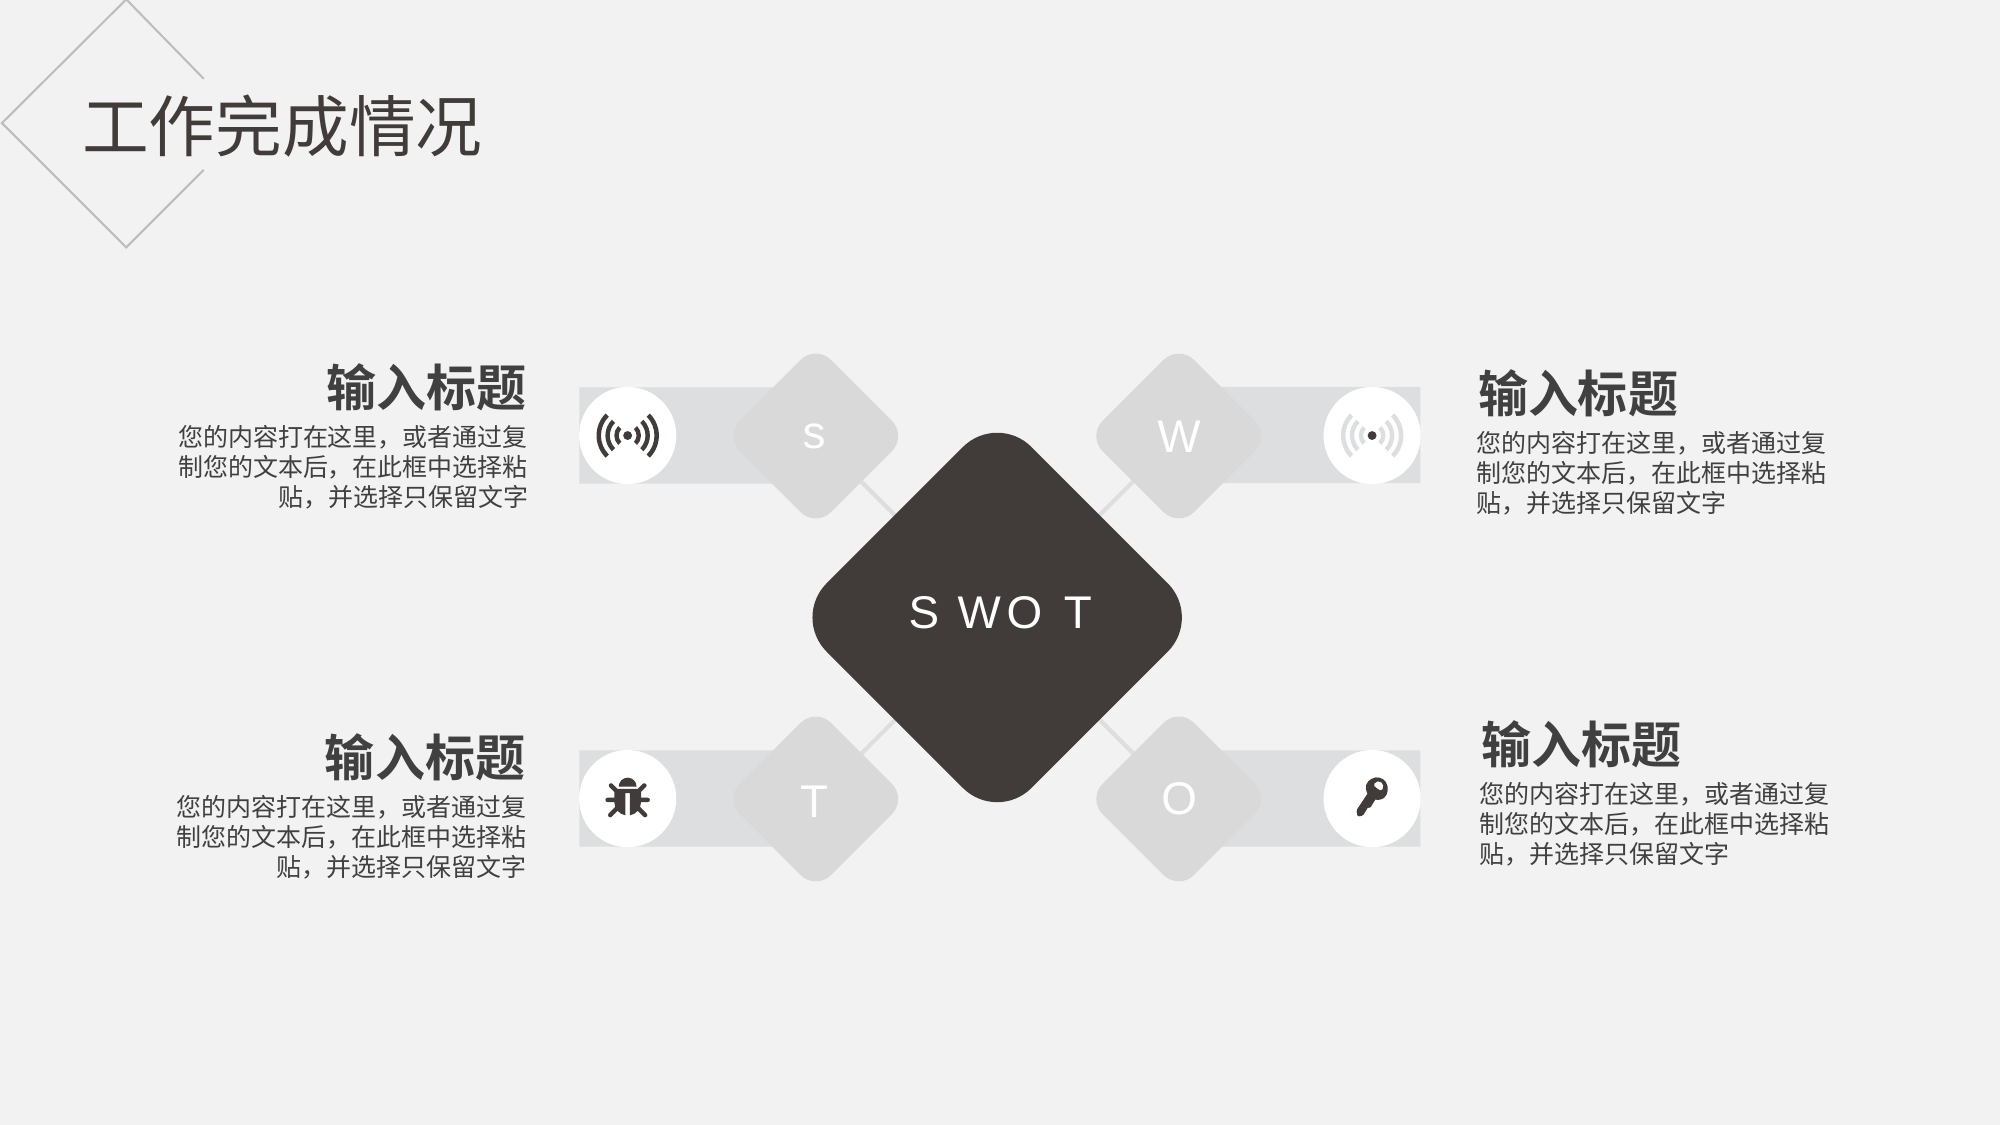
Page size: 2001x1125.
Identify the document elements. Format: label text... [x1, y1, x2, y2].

text_box 您的内容打在这里，或者通过复制您的文本后，在此框中选择粘贴，并选择只保留文字 [144, 413, 543, 519]
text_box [579, 386, 677, 485]
text_box 输入标题 [1463, 354, 1694, 419]
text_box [1244, 386, 1421, 847]
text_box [579, 749, 677, 848]
text_box 输入标题 [311, 349, 542, 413]
text_box 您的内容打在这里，或者通过复制您的文本后，在此框中选择粘贴，并选择只保留文字 [1462, 419, 1861, 525]
text_box 输入标题 [309, 719, 540, 784]
text_box 您的内容打在这里，或者通过复制您的文本后，在此框中选择粘贴，并选择只保留文字 [143, 784, 542, 889]
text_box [852, 472, 1142, 763]
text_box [1323, 749, 1421, 848]
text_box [579, 386, 751, 847]
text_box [751, 371, 1244, 864]
text_box 您的内容打在这里，或者通过复制您的文本后，在此框中选择粘贴，并选择只保留文字 [1465, 770, 1864, 876]
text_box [1323, 386, 1421, 485]
text_box [0, 0, 205, 249]
text_box 输入标题 [1466, 705, 1697, 770]
text_box 工作完成情况 [204, 77, 509, 172]
